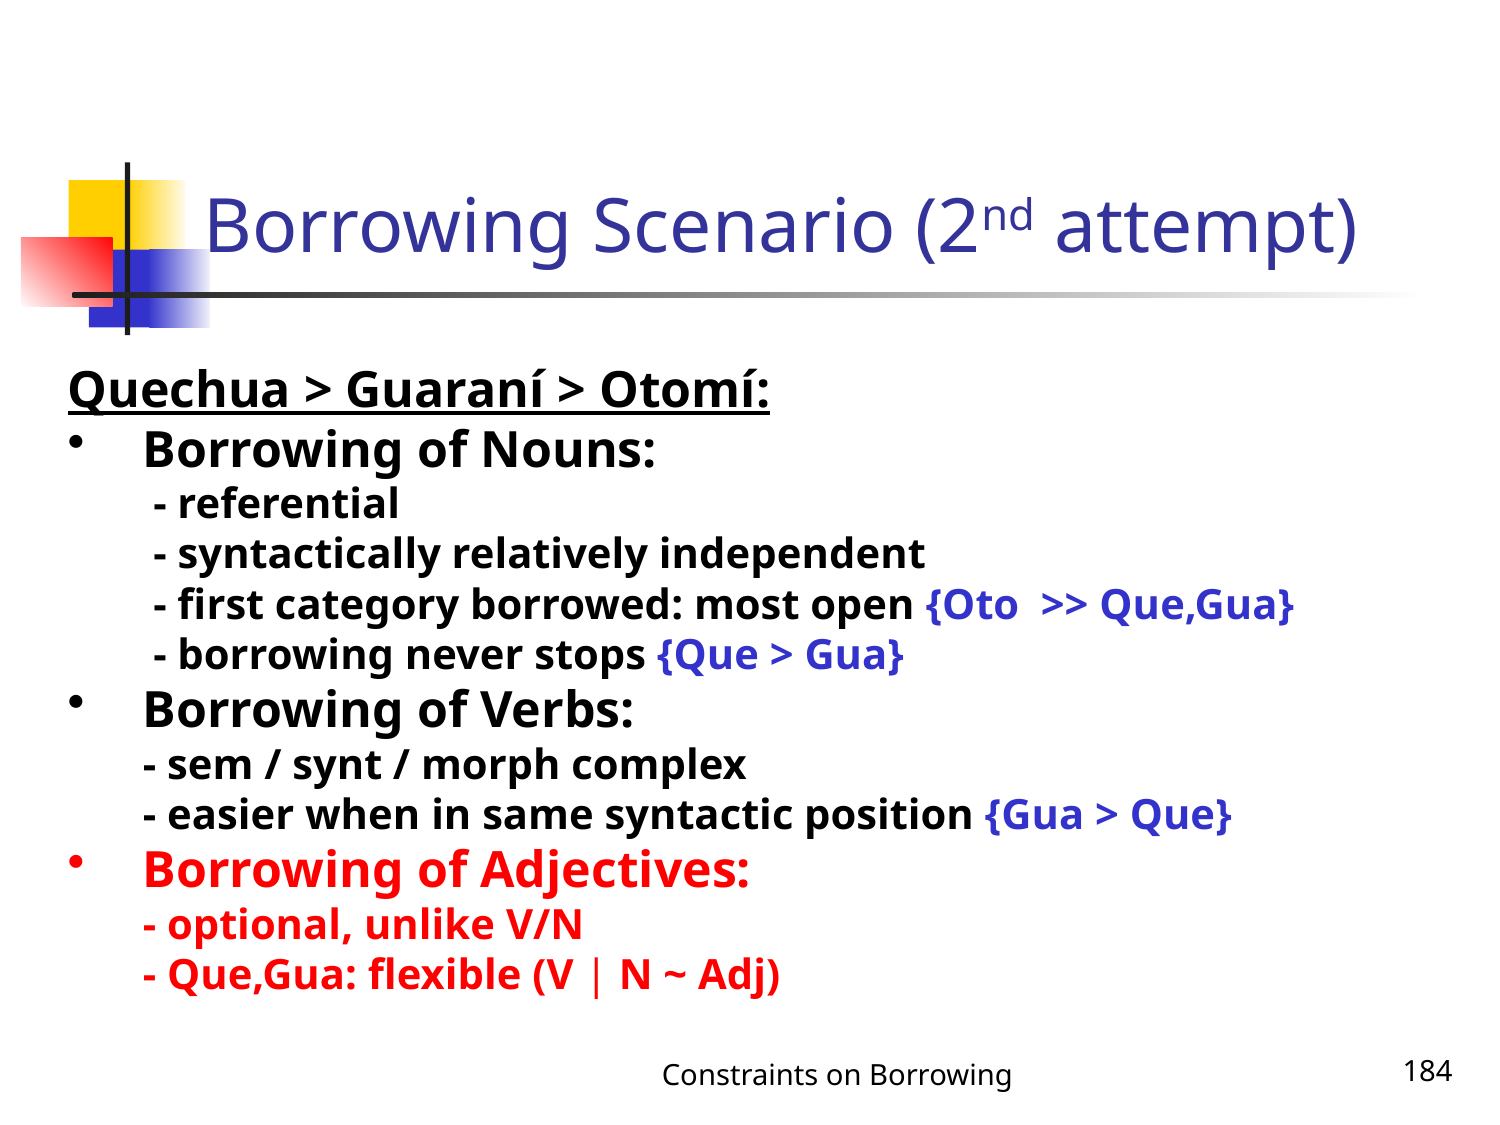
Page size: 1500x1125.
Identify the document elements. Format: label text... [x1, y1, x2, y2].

footer Constraints on Borrowing [599, 1023, 1076, 1100]
title Borrowing Scenario (2nd attempt) [188, 34, 1468, 276]
text_box Quechua > Guaraní > Otomí: Borrowing of Nouns: - referential - syntactically relatively independent - first category borrowed: most open {Oto >> Que,Gua} - borrowing never stops {Que > Gua} Borrowing of Verbs: - sem / synt / morph complex - easier when in same syntactic position {Gua > Que} Borrowing of Adjectives: - optional, unlike V/N - Que,Gua: flexible (V | N ~ Adj) [52, 349, 1460, 1005]
slide_number 184 [1154, 1023, 1468, 1100]
